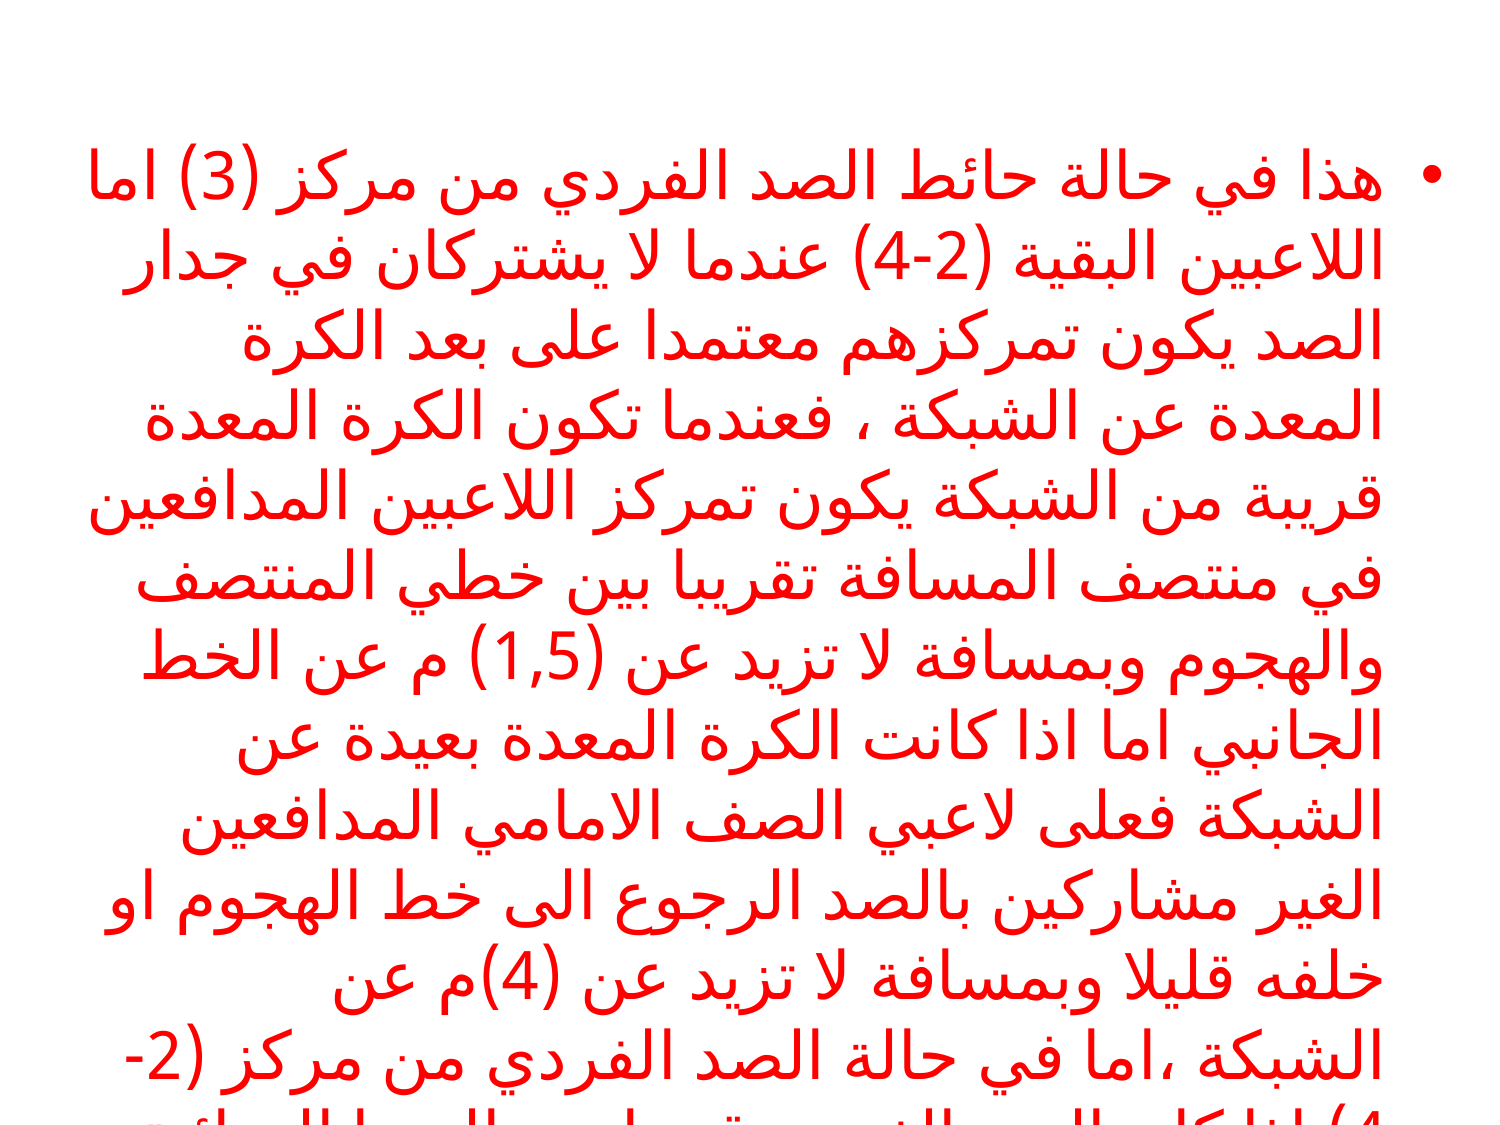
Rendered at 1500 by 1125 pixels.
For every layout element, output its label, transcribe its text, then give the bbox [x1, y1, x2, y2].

list هذا في حالة حائط الصد الفردي من مركز (3) اما اللاعبين البقية (2-4) عندما لا يشتركان في جدار الصد يكون تمركزهم معتمدا على بعد الكرة المعدة عن الشبكة ، فعندما تكون الكرة المعدة قريبة من الشبكة يكون تمركز اللاعبين المدافعين في منتصف المسافة تقريبا بين خطي المنتصف والهجوم وبمسافة لا تزيد عن (1,5) م عن الخط الجانبي اما اذا كانت الكرة المعدة بعيدة عن الشبكة فعلى لاعبي الصف الامامي المدافعين الغير مشاركين بالصد الرجوع الى خط الهجوم او خلفه قليلا وبمسافة لا تزيد عن (4)م عن الشبكة ،اما في حالة الصد الفردي من مركز (2- 4) اذا كان الصد الفردي قريبا من العصا الهوائية وجب أيضا على لاعبي الصف الامامي الغير مشتركين بالصد الدفاع قريبا من خط الهجوم [41, 125, 1459, 1094]
